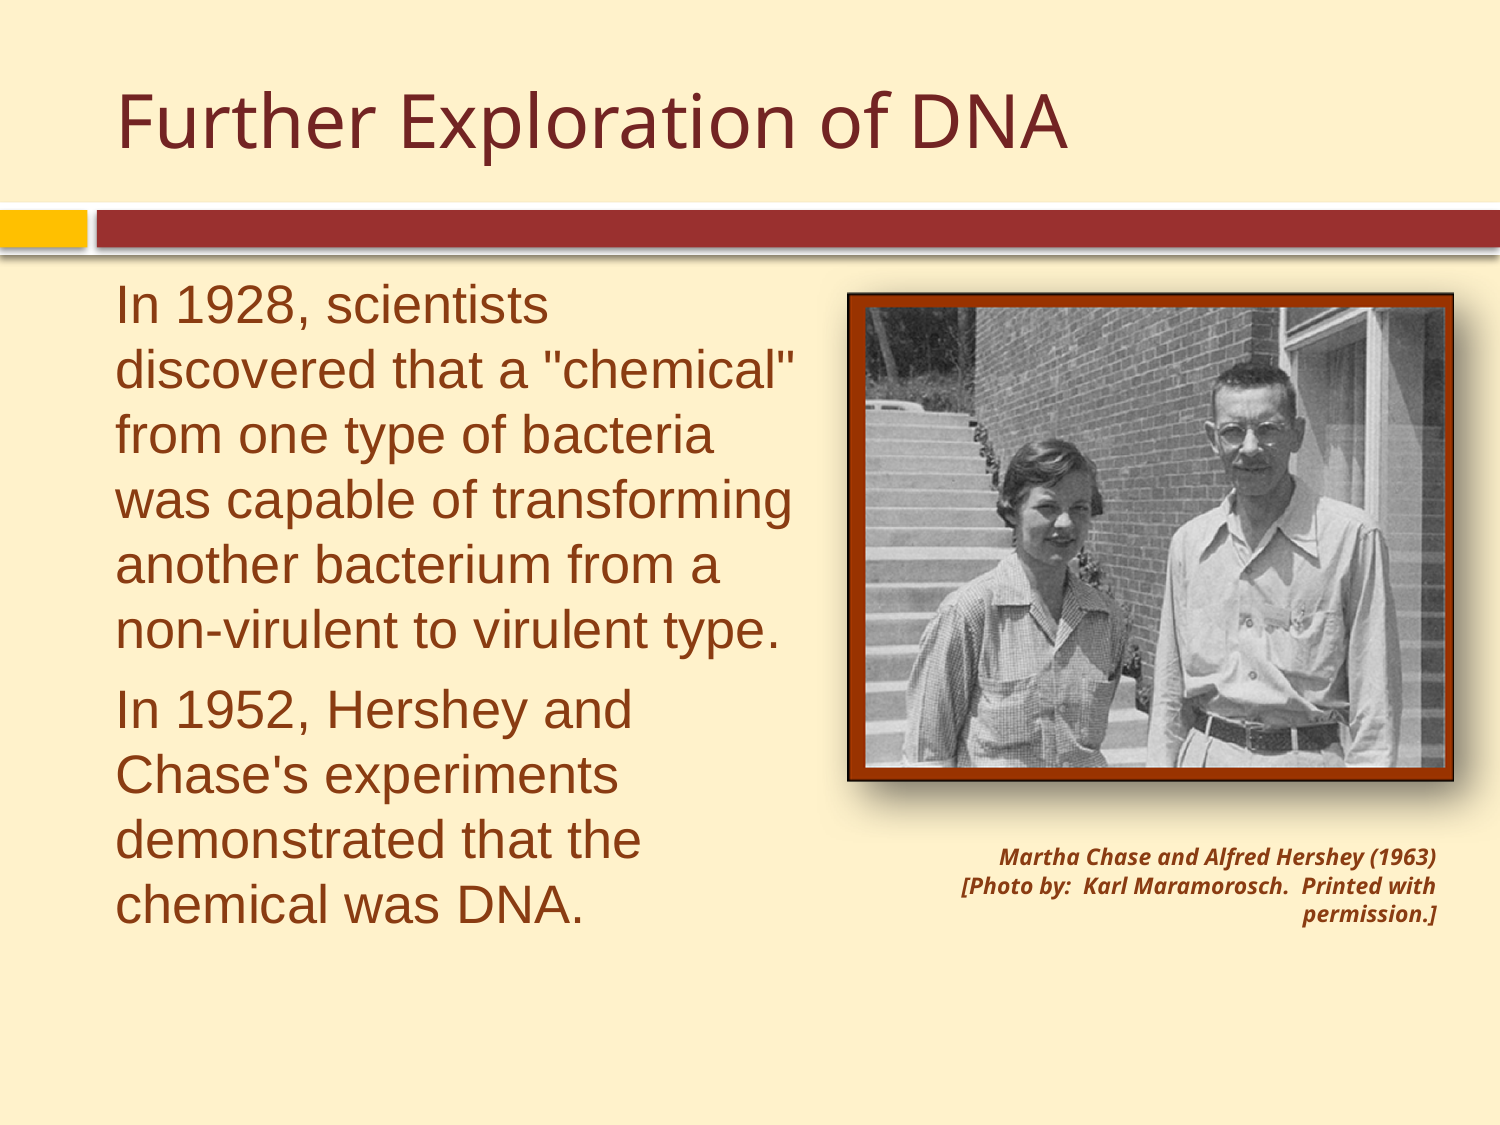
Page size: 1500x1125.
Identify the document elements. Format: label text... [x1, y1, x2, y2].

text_box Martha Chase and Alfred Hershey (1963) [Photo by: Karl Maramorosch. Printed with permission.] [891, 834, 1452, 935]
list In 1928, scientists discovered that a "chemical" from one type of bacteria was capable of transforming another bacterium from a non-virulent to virulent type. In 1952, Hershey and Chase's experiments demonstrated that the chemical was DNA. [100, 262, 839, 1000]
title Further Exploration of DNA [100, 37, 1438, 200]
picture [846, 291, 1455, 783]
